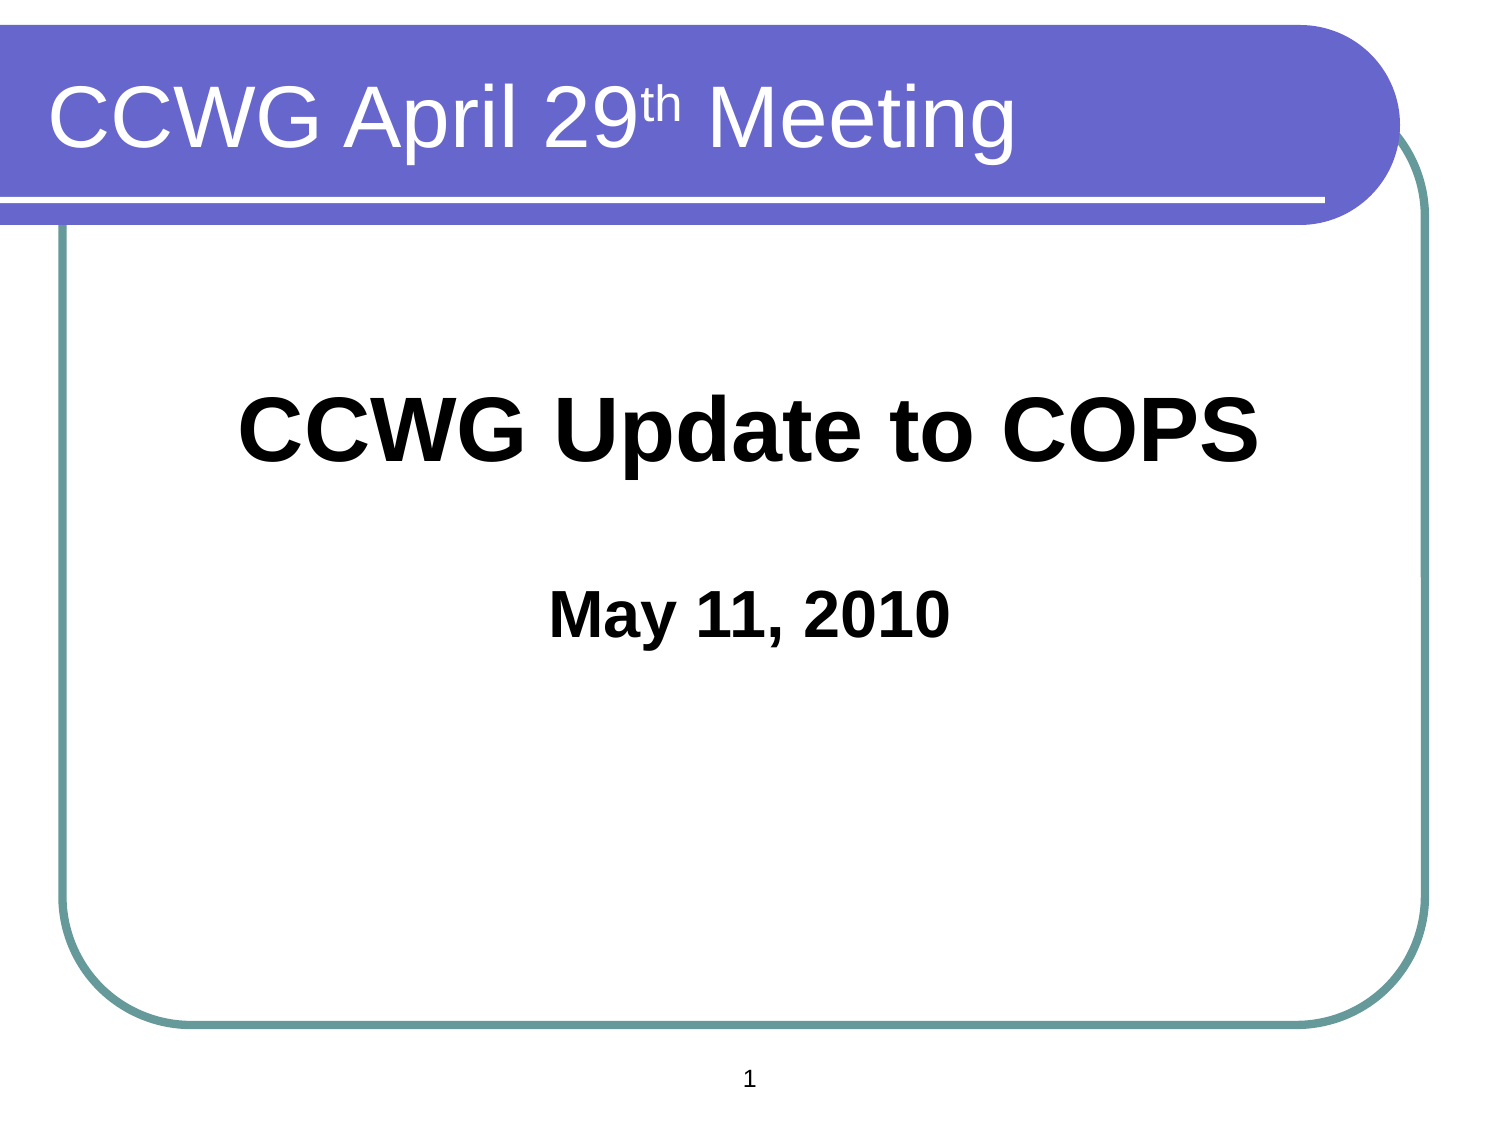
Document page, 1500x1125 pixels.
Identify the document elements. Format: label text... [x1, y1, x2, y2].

footer 1 [512, 1024, 988, 1101]
title CCWG April 29th Meeting [31, 37, 1348, 188]
list CCWG Update to COPS May 11, 2010 [99, 374, 1401, 988]
